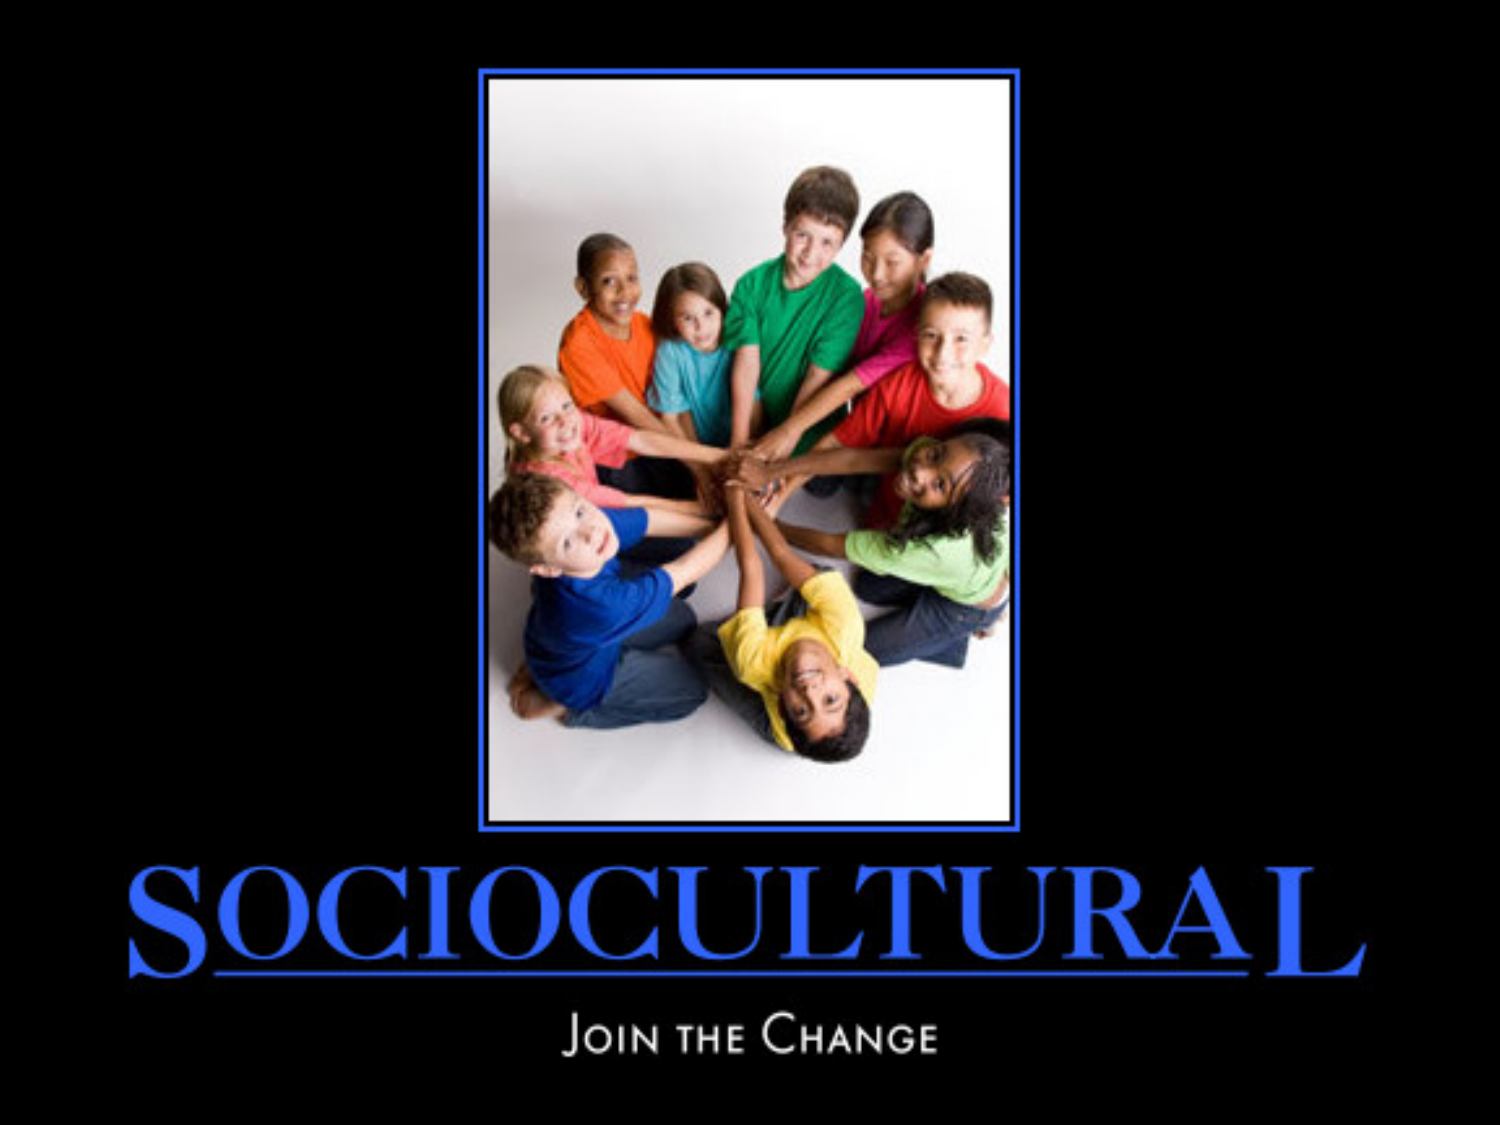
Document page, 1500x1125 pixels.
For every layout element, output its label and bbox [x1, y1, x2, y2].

list [3, 3, 1498, 1120]
